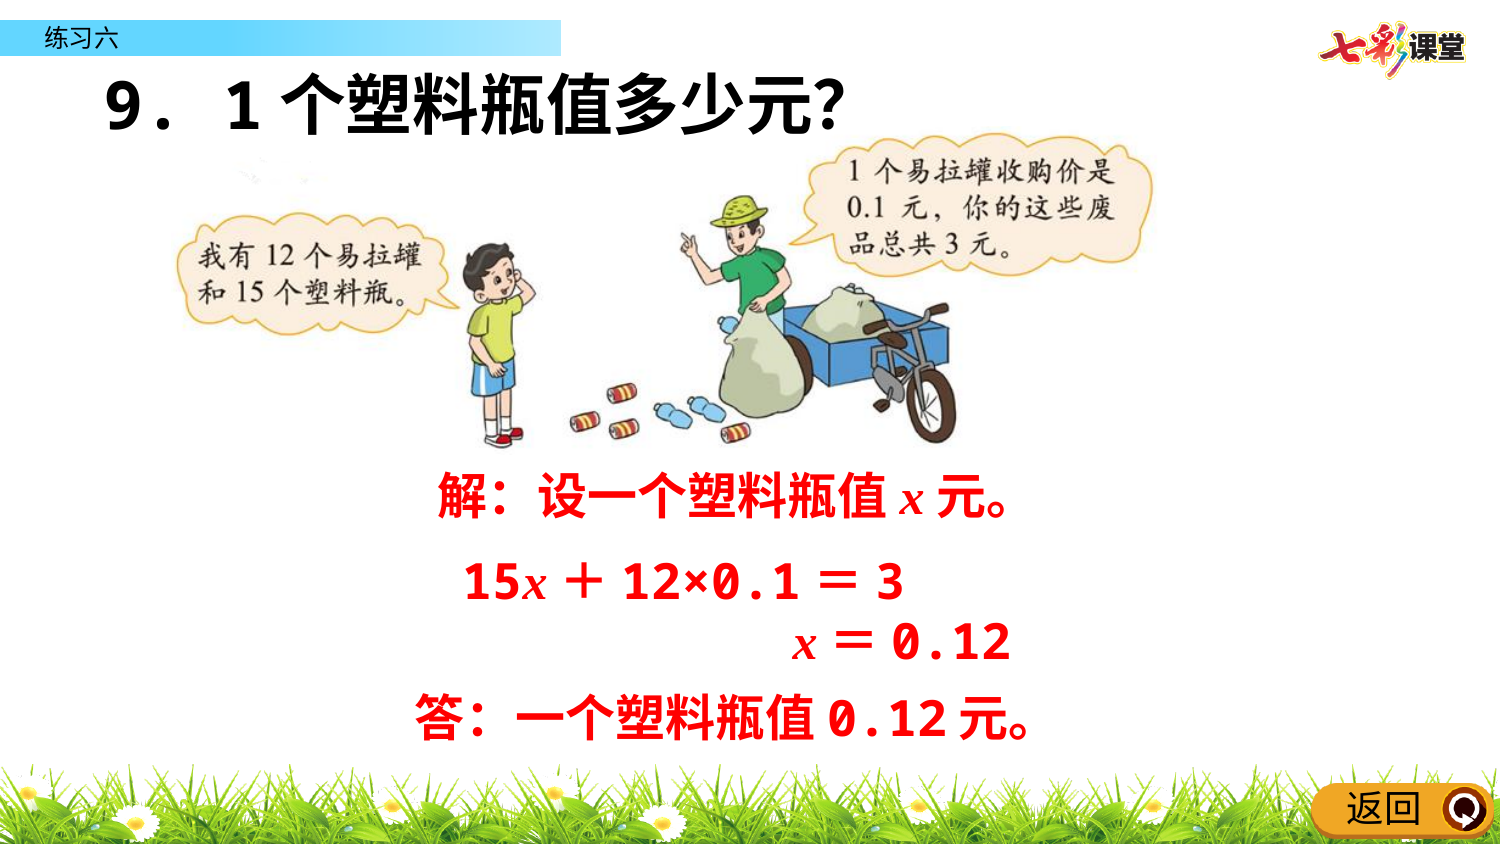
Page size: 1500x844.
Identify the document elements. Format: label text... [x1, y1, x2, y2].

text_box 答：一个塑料瓶值0.12元。 [400, 679, 1074, 754]
text_box 9. 1个塑料瓶值多少元？ [88, 55, 1130, 151]
picture [1316, 20, 1468, 80]
picture [170, 126, 1158, 455]
picture [0, 764, 1500, 844]
text_box 解：设一个塑料瓶值x元。 [422, 464, 1052, 532]
text_box 15x＋12×0.1＝3 x＝0.12 [447, 542, 1027, 677]
